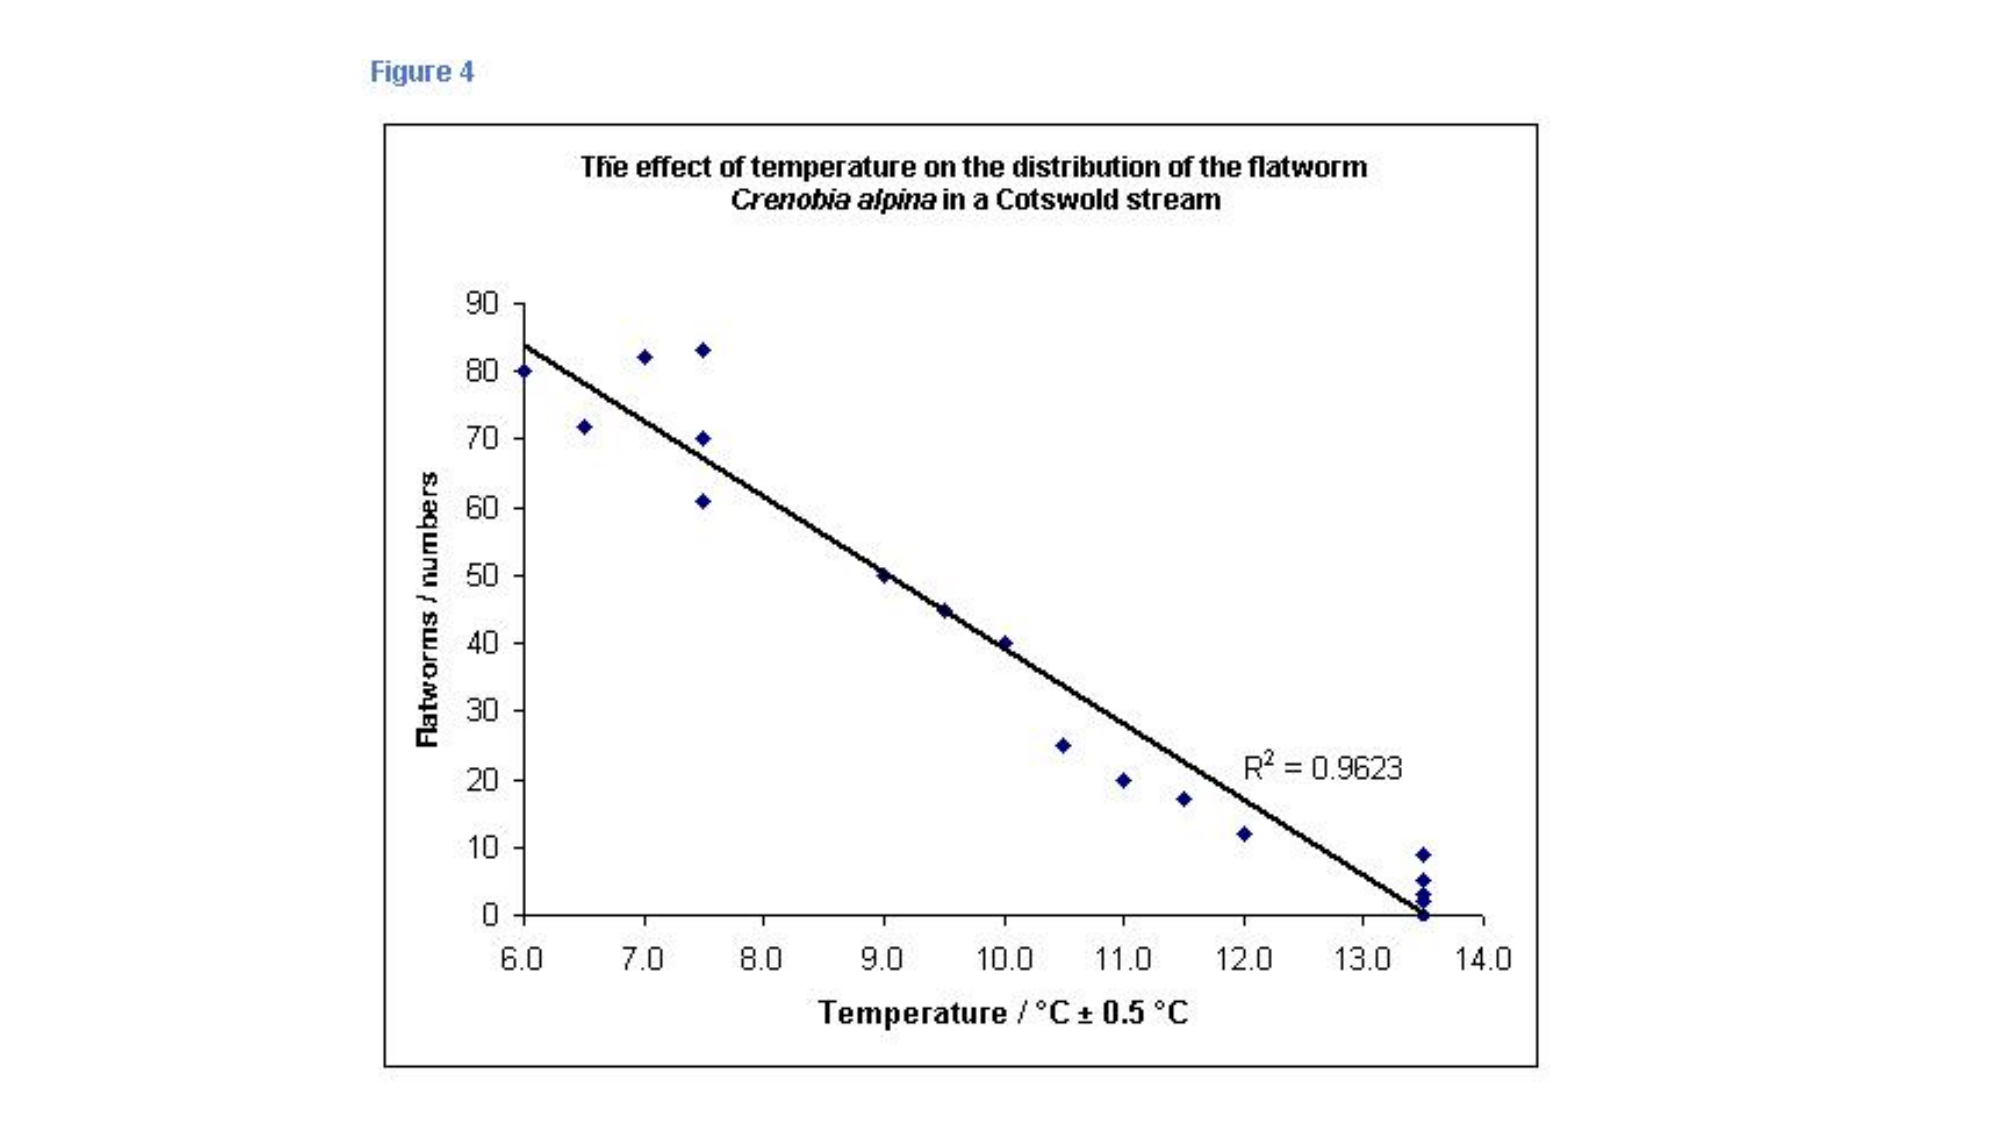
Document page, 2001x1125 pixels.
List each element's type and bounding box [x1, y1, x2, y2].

list [361, 59, 1560, 1087]
